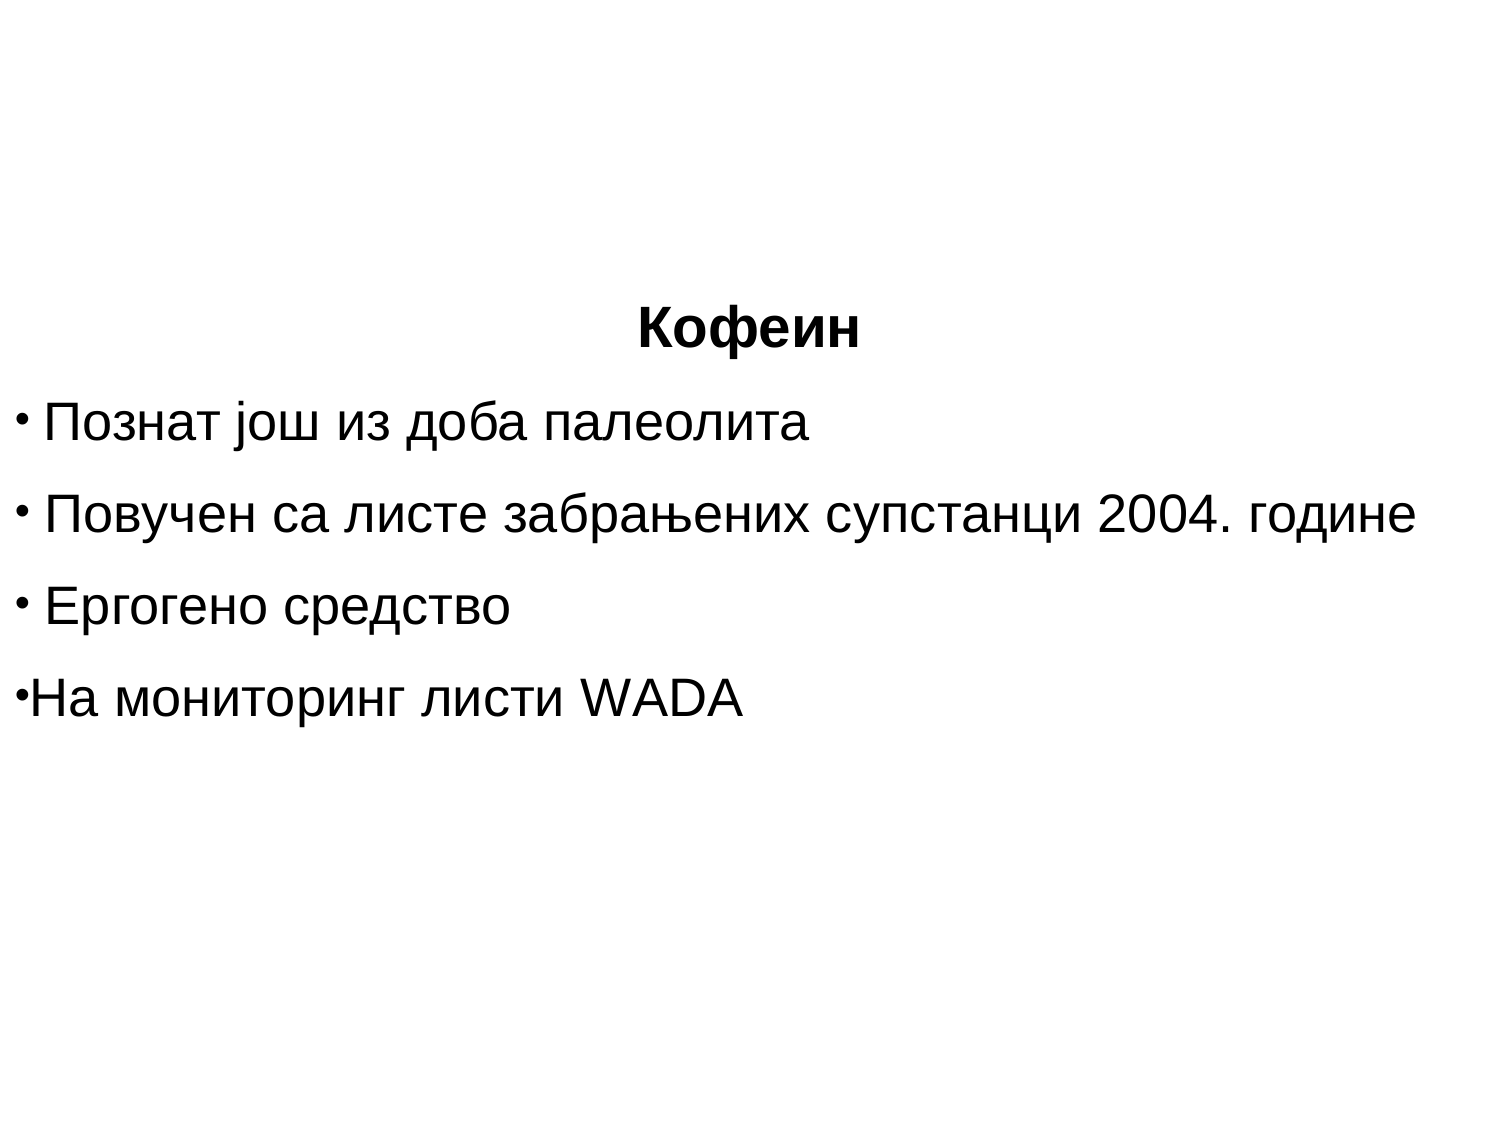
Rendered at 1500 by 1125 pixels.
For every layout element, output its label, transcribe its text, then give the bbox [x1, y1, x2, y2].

text_box Кофеин Познат још из доба палеолита Повучен са листе забрањених супстанци 2004. године Ергогено средство На мониторинг листи WАDА [0, 187, 1500, 735]
